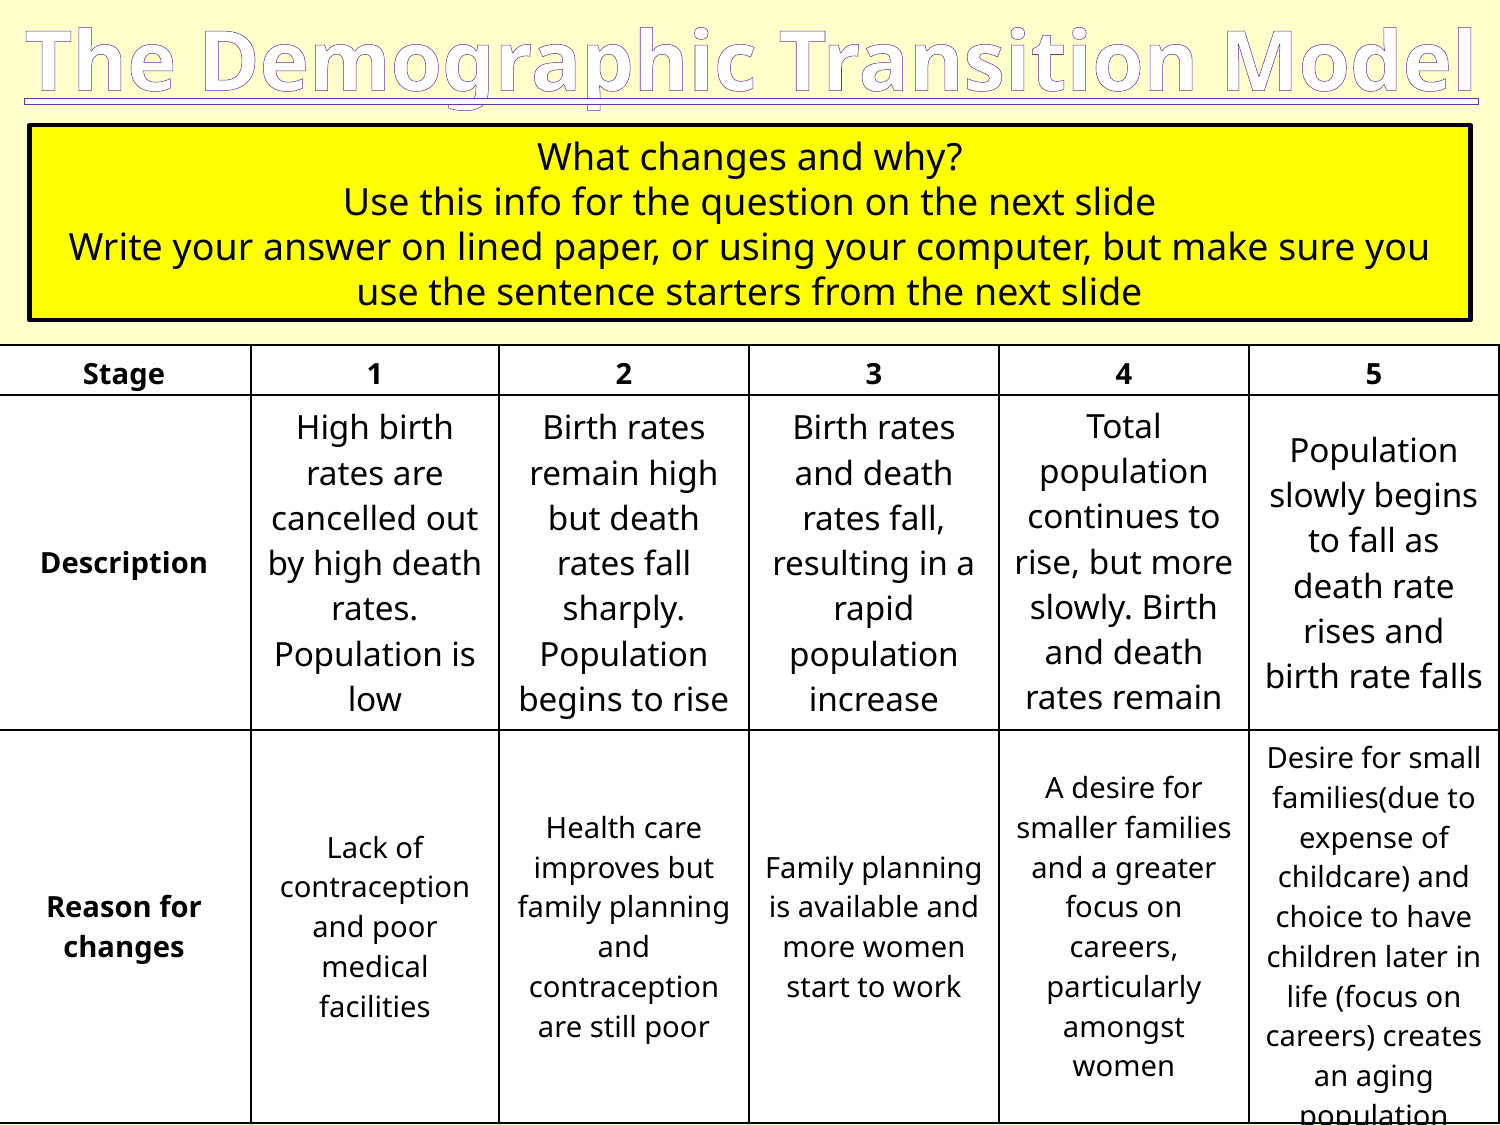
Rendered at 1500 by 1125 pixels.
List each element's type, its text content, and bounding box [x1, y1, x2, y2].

table_cell Description [0, 396, 250, 729]
table_cell Lack of contraception and poor medical facilities [252, 731, 498, 1122]
table_cell Birth rates and death rates fall, resulting in a rapid population increase [750, 396, 998, 729]
table_cell Birth rates remain high but death rates fall sharply. Population begins to rise [500, 396, 748, 729]
table_header 5 [1250, 346, 1498, 394]
table_header 3 [750, 346, 998, 394]
table_cell Family planning is available and more women start to work [750, 731, 998, 1122]
table_header 2 [500, 346, 748, 394]
table_cell High birth rates are cancelled out by high death rates. Population is low [252, 396, 498, 729]
text_box The Demographic Transition Model [2, 0, 1500, 115]
table_header 4 [1000, 346, 1248, 394]
table_cell Health care improves but family planning and contraception are still poor [500, 731, 748, 1122]
table_cell Reason for changes [0, 731, 250, 1122]
table_header 1 [252, 346, 498, 394]
table_cell Desire for small families(due to expense of childcare) and choice to have children later in life (focus on careers) creates an aging population [1250, 731, 1498, 1122]
text_box What changes and why? Use this info for the question on the next slide Write your answer on lined paper, or using your computer, but make sure you use the sentence starters from the next slide [27, 123, 1473, 322]
table_cell A desire for smaller families and a greater focus on careers, particularly amongst women [1000, 731, 1248, 1122]
table_header Stage [0, 346, 250, 394]
table_cell Total population continues to rise, but more slowly. Birth and death rates remain low [1000, 396, 1248, 729]
table_cell Population slowly begins to fall as death rate rises and birth rate falls [1250, 396, 1498, 729]
